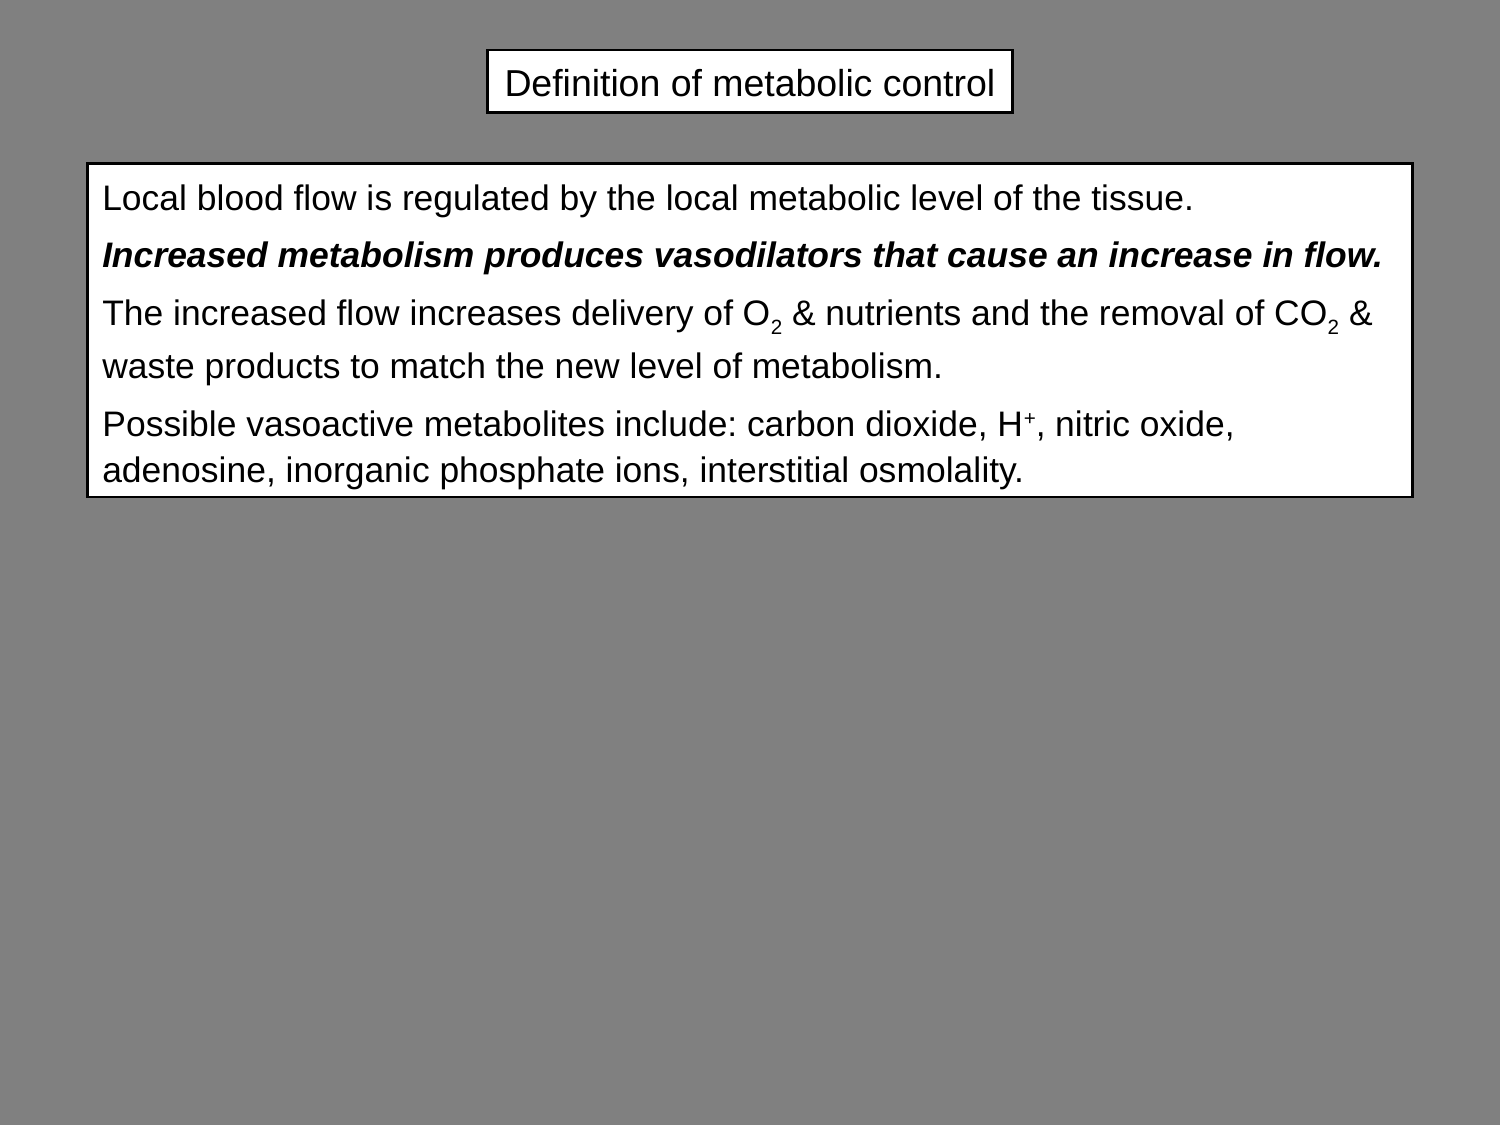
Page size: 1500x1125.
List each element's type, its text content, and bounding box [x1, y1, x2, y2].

title Definition of metabolic control [486, 49, 1014, 114]
text_box Local blood flow is regulated by the local metabolic level of the tissue. Increased metabolism produces vasodilators that cause an increase in flow. The increased flow increases delivery of O2 & nutrients and the removal of CO2 & waste products to match the new level of metabolism. Possible vasoactive metabolites include: carbon dioxide, H+, nitric oxide, adenosine, inorganic phosphate ions, interstitial osmolality. [87, 163, 1413, 498]
